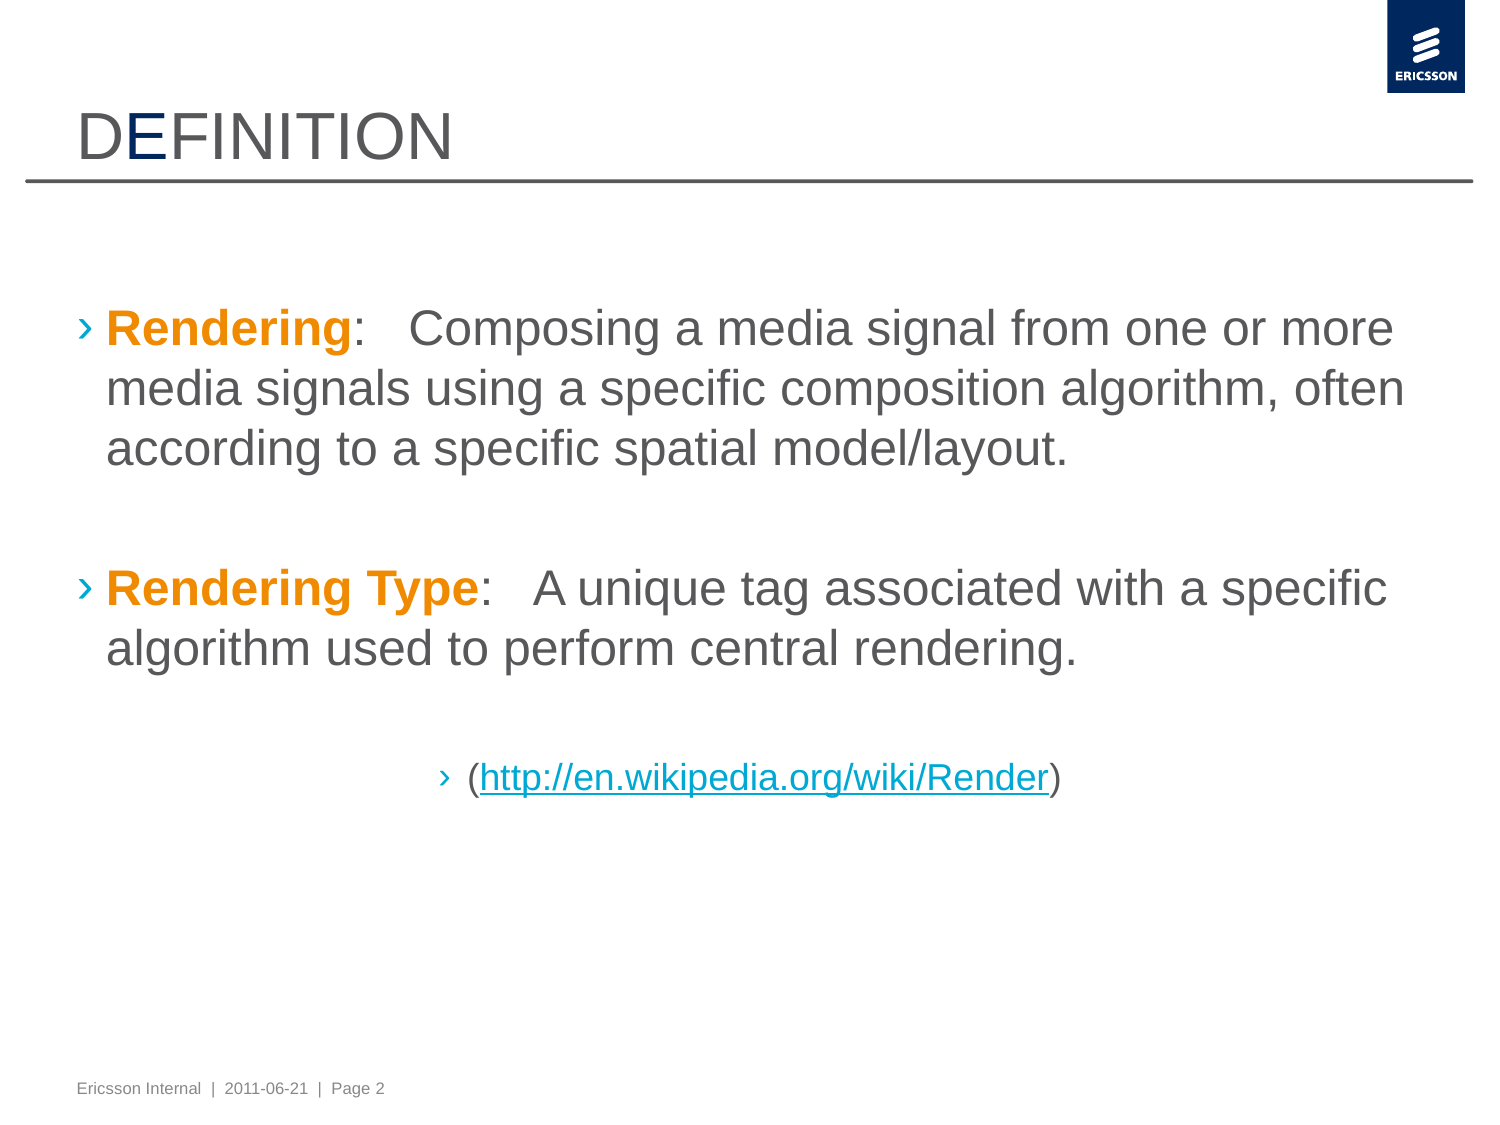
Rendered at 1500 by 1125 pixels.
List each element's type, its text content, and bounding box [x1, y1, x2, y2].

list Rendering: Composing a media signal from one or more media signals using a specific composition algorithm, often according to a specific spatial model/layout. Rendering Type: A unique tag associated with a specific algorithm used to perform central rendering. (http://en.wikipedia.org/wiki/Render) [64, 225, 1436, 929]
title DEFINITION [64, 92, 1349, 173]
